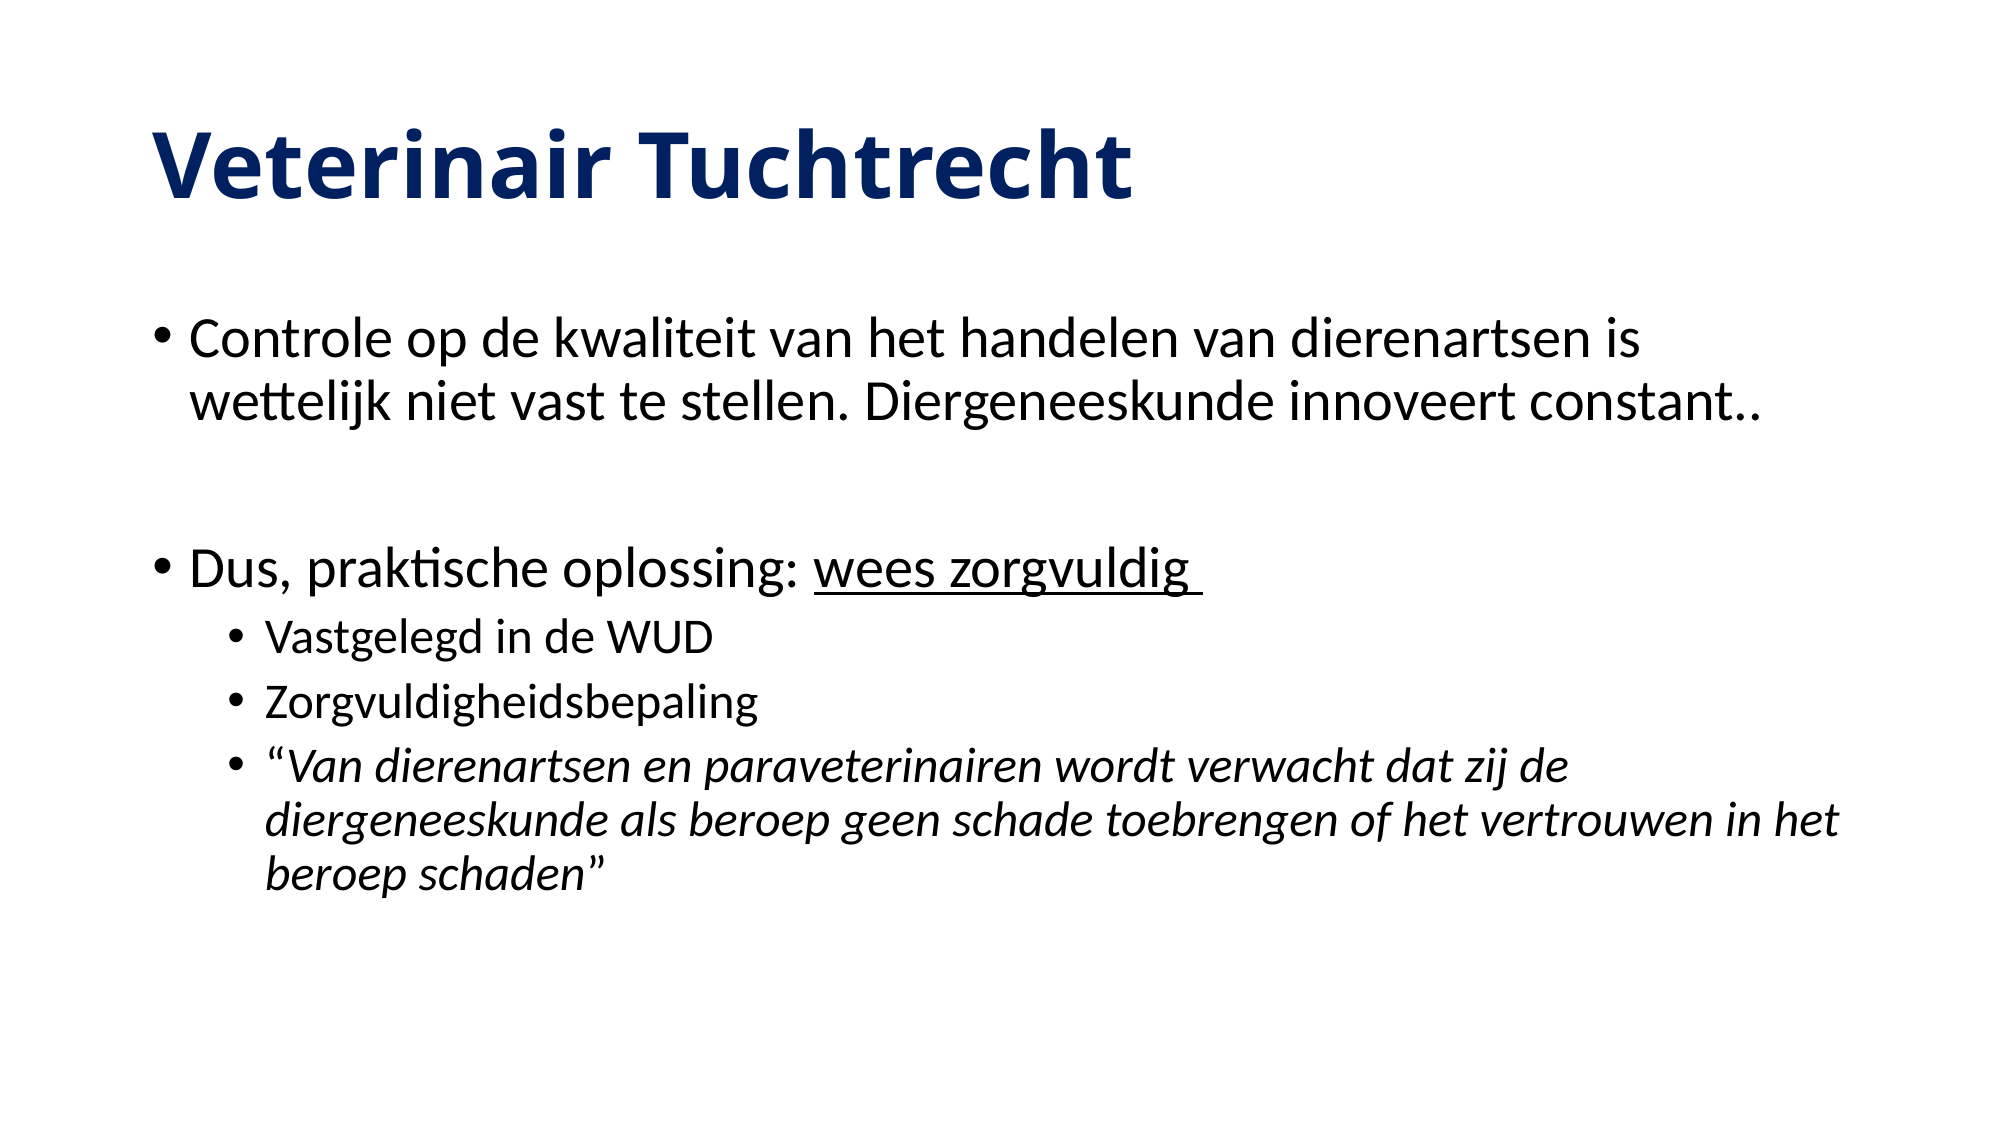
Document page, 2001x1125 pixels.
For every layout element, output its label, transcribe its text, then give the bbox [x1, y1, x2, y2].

title Veterinair Tuchtrecht [137, 59, 1863, 278]
list Controle op de kwaliteit van het handelen van dierenartsen is wettelijk niet vast te stellen. Diergeneeskunde innoveert constant.. Dus, praktische oplossing: wees zorgvuldig Vastgelegd in de WUD Zorgvuldigheidsbepaling “Van dierenartsen en paraveterinairen wordt verwacht dat zij de diergeneeskunde als beroep geen schade toebrengen of het vertrouwen in het beroep schaden” [137, 299, 1863, 1014]
